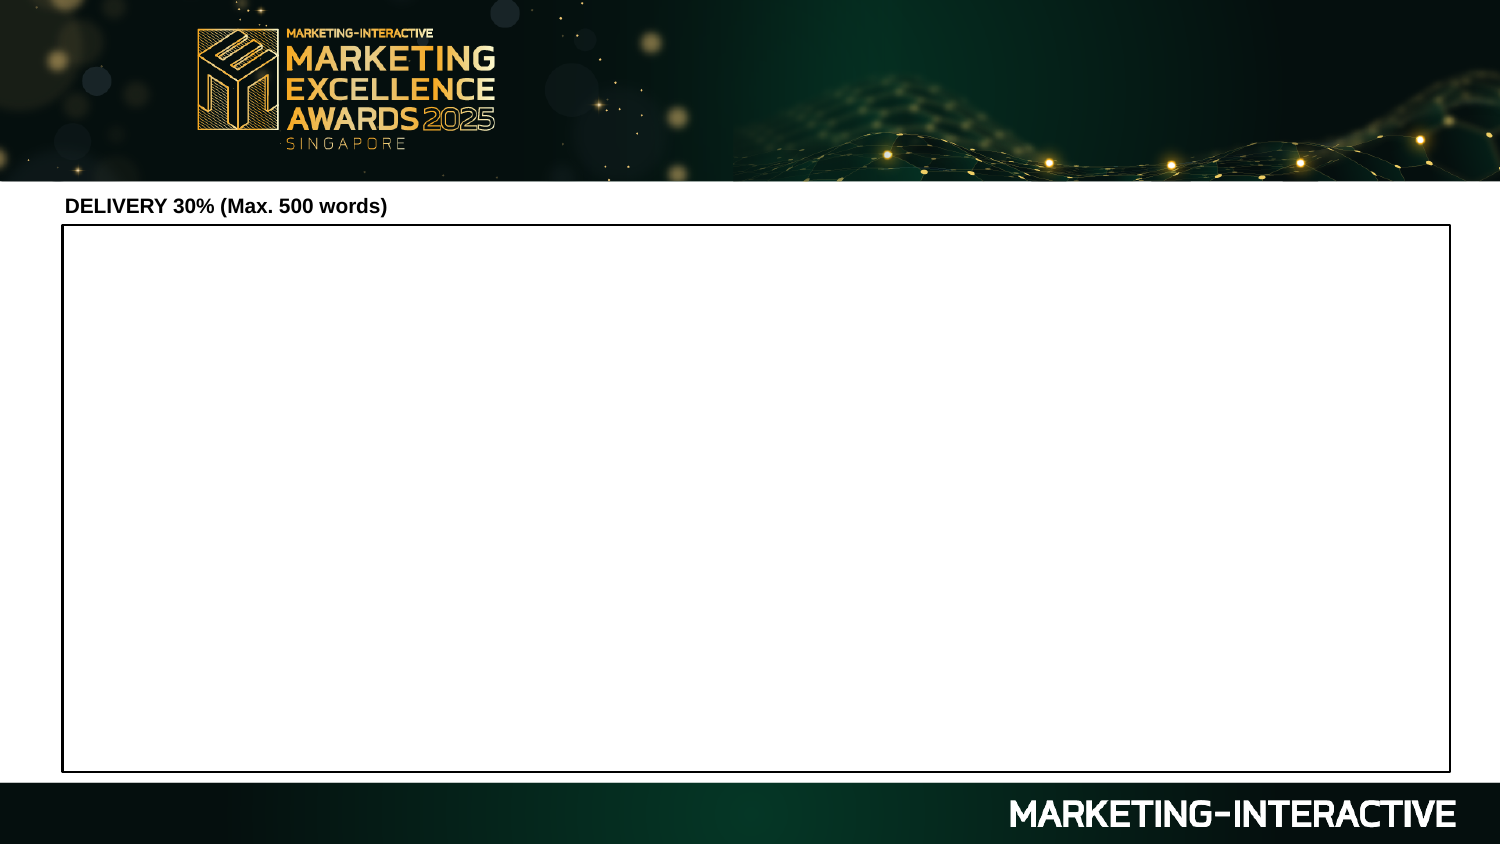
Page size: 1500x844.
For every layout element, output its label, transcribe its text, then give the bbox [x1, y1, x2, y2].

picture [0, 0, 1500, 844]
text_box DELIVERY 30% (Max. 500 words) [49, 182, 1463, 226]
text_box [60, 223, 1452, 774]
